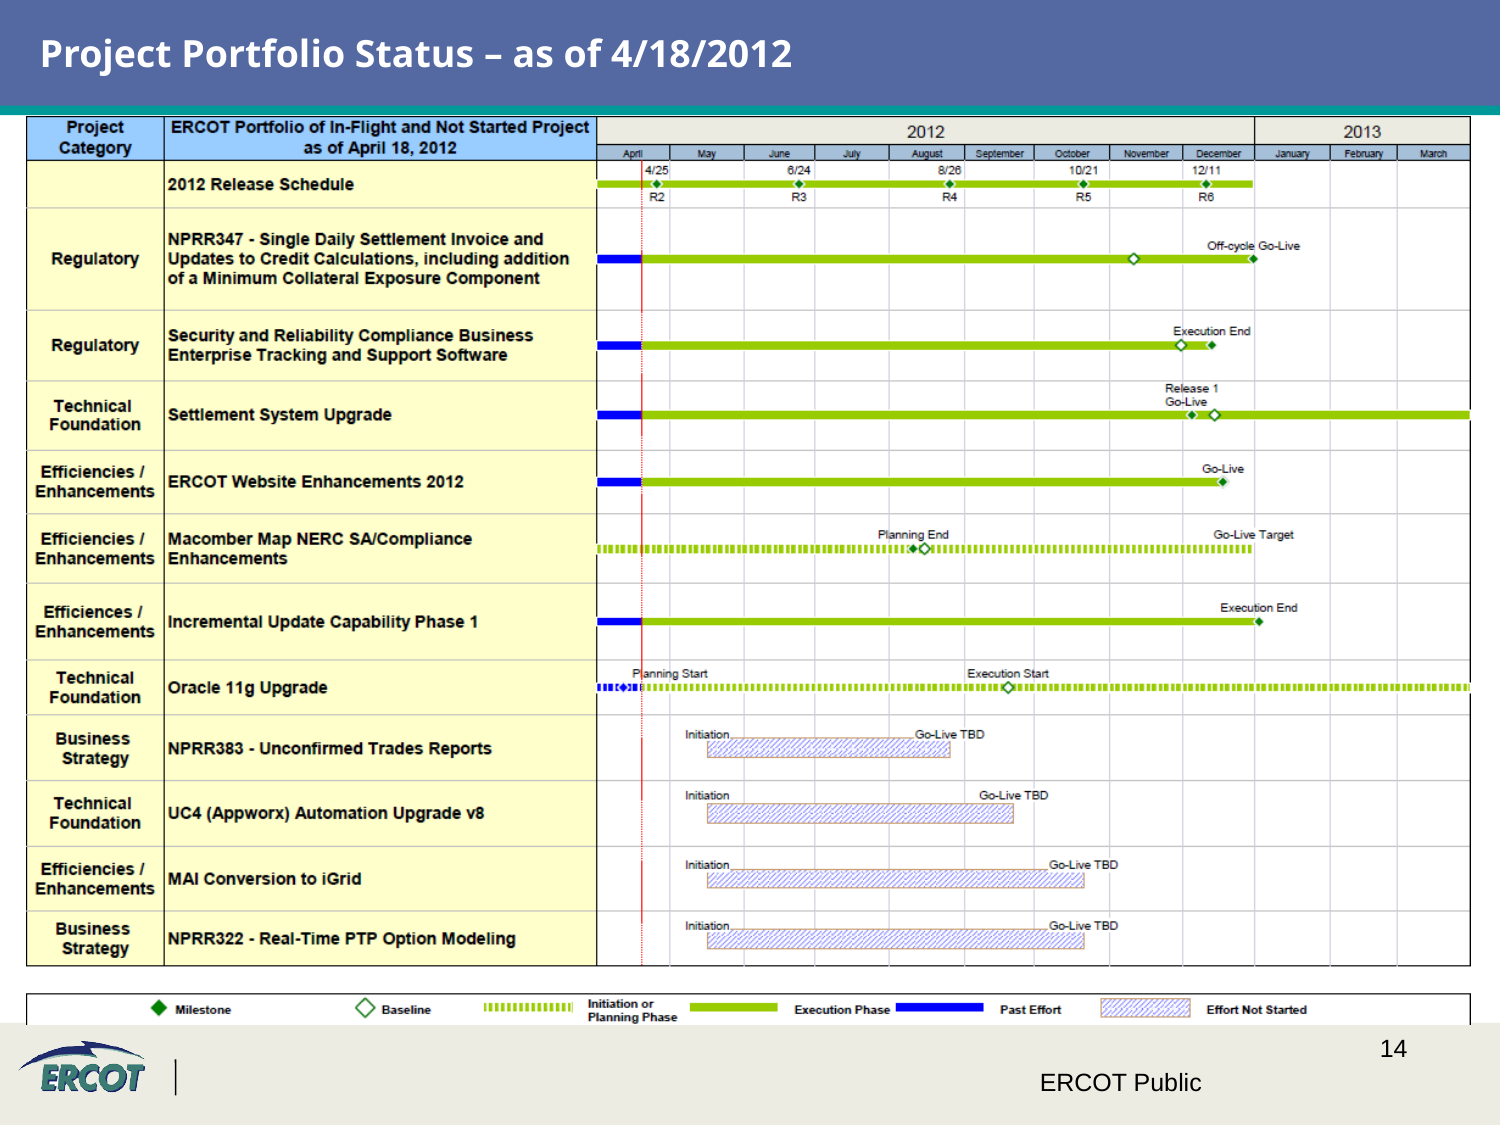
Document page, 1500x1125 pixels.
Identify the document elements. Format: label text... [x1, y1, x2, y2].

text_box Project Portfolio Status – as of 4/18/2012 [24, 30, 1163, 106]
text_box [24, 22, 1450, 85]
picture [26, 116, 1471, 1026]
picture [10, 1031, 151, 1111]
footer ERCOT Public [1025, 1059, 1438, 1125]
